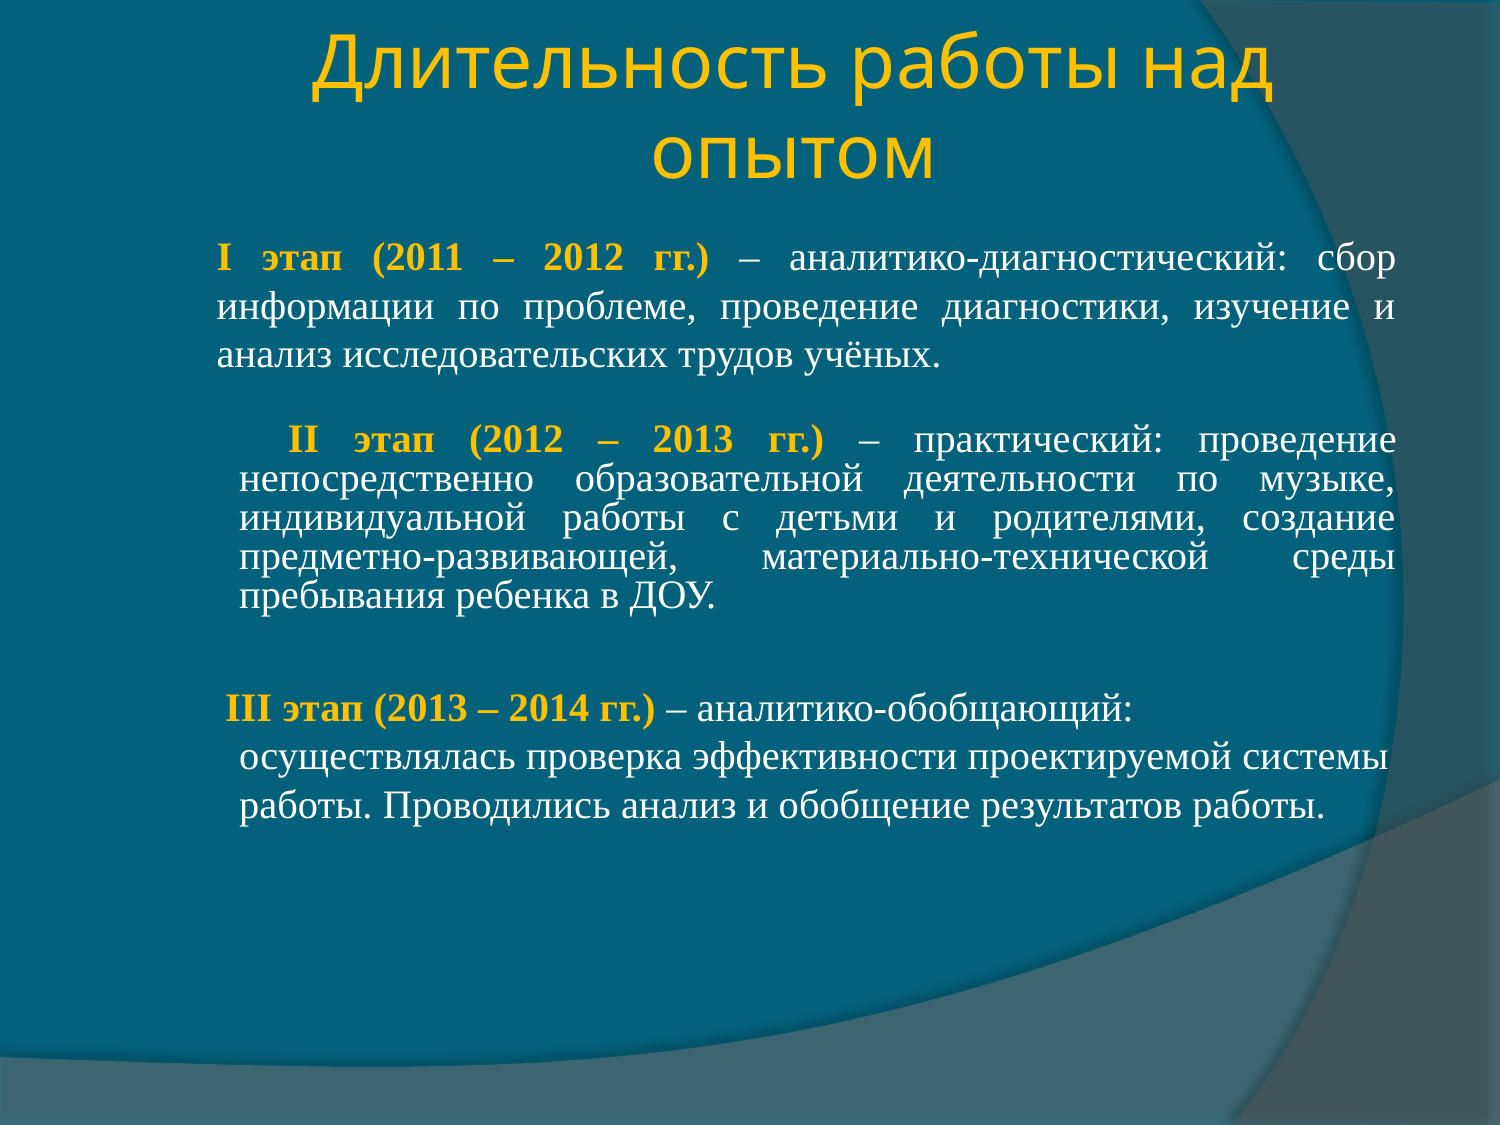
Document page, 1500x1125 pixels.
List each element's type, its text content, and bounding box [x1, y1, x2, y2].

title Длительность работы над опытом [174, 1, 1413, 205]
list I этап (2011 – 2012 гг.) – аналитико-диагностический: сбор информации по проблеме, проведение диагностики, изучение и анализ исследовательских трудов учёных. II этап (2012 – 2013 гг.) – практический: проведение непосредственно образовательной деятельности по музыке, индивидуальной работы с детьми и родителями, создание предметно-развивающей, материально-технической среды пребывания ребенка в ДОУ. III этап (2013 – 2014 гг.) – аналитико-обобщающий: осуществлялась проверка эффективности проектируемой системы работы. Проводились анализ и обобщение результатов работы. [164, 222, 1413, 1000]
